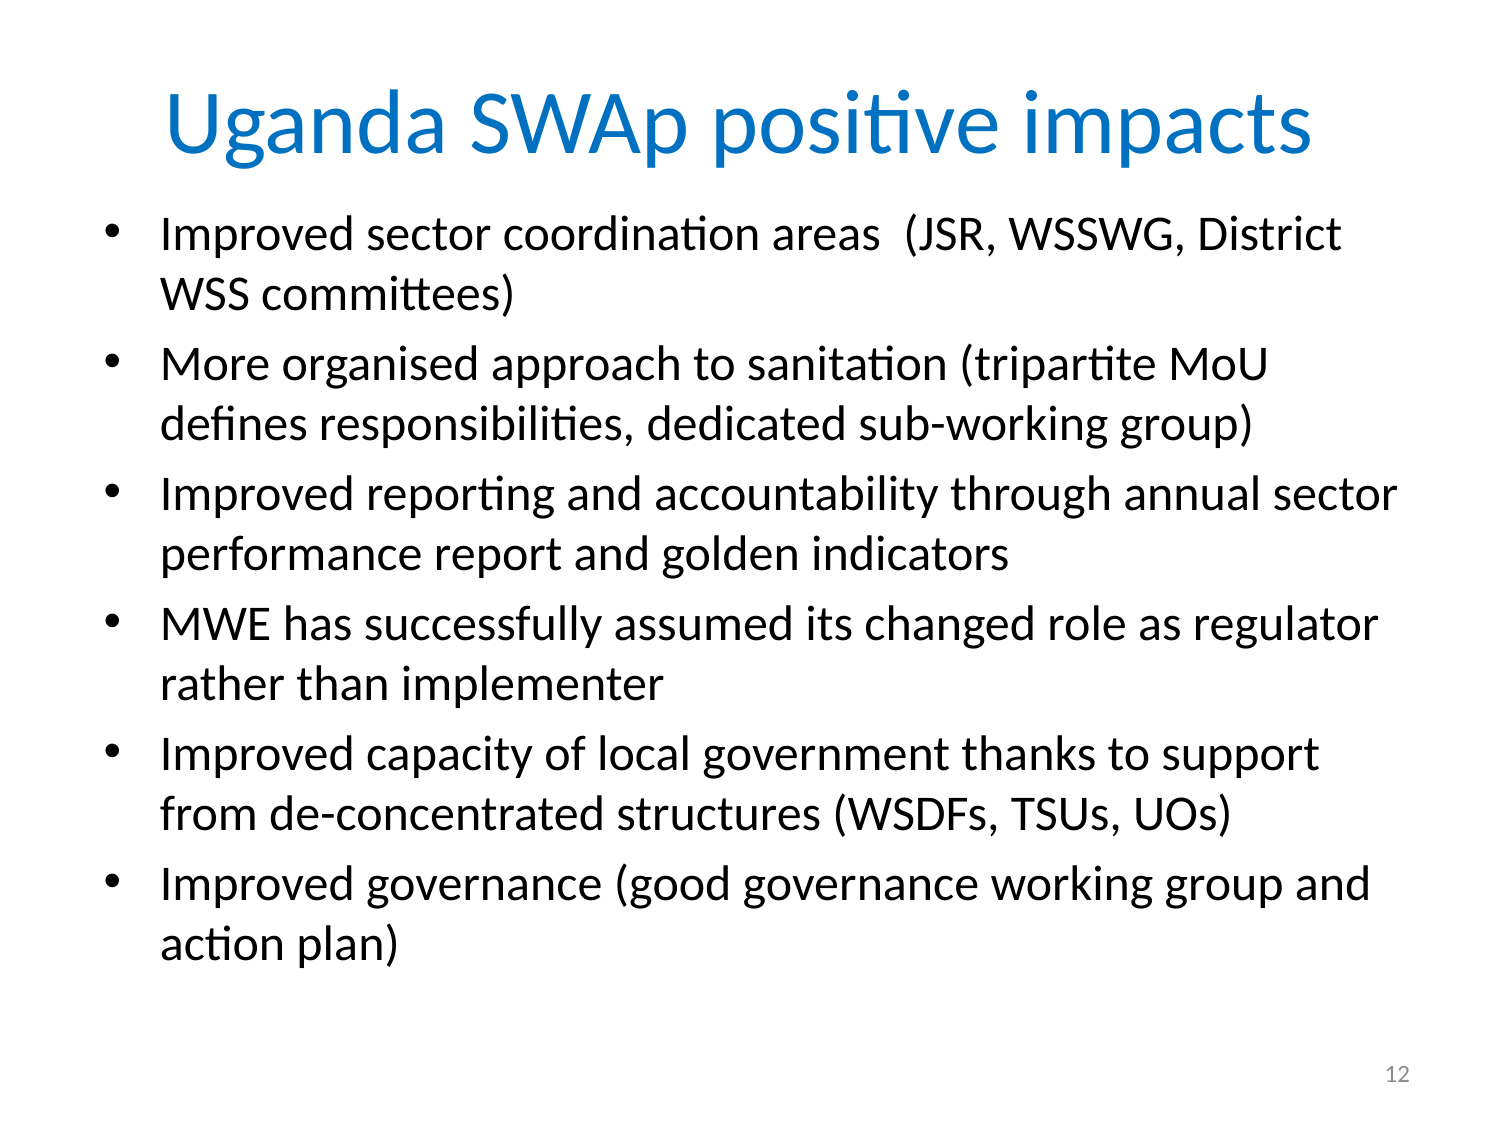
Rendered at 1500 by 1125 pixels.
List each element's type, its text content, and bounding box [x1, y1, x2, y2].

slide_number 12 [1074, 1042, 1425, 1103]
title Uganda SWAp positive impacts [74, 44, 1426, 190]
list Improved sector coordination areas (JSR, WSSWG, District WSS committees) More organised approach to sanitation (tripartite MoU defines responsibilities, dedicated sub-working group) Improved reporting and accountability through annual sector performance report and golden indicators MWE has successfully assumed its changed role as regulator rather than implementer Improved capacity of local government thanks to support from de-concentrated structures (WSDFs, TSUs, UOs) Improved governance (good governance working group and action plan) [88, 192, 1439, 1071]
